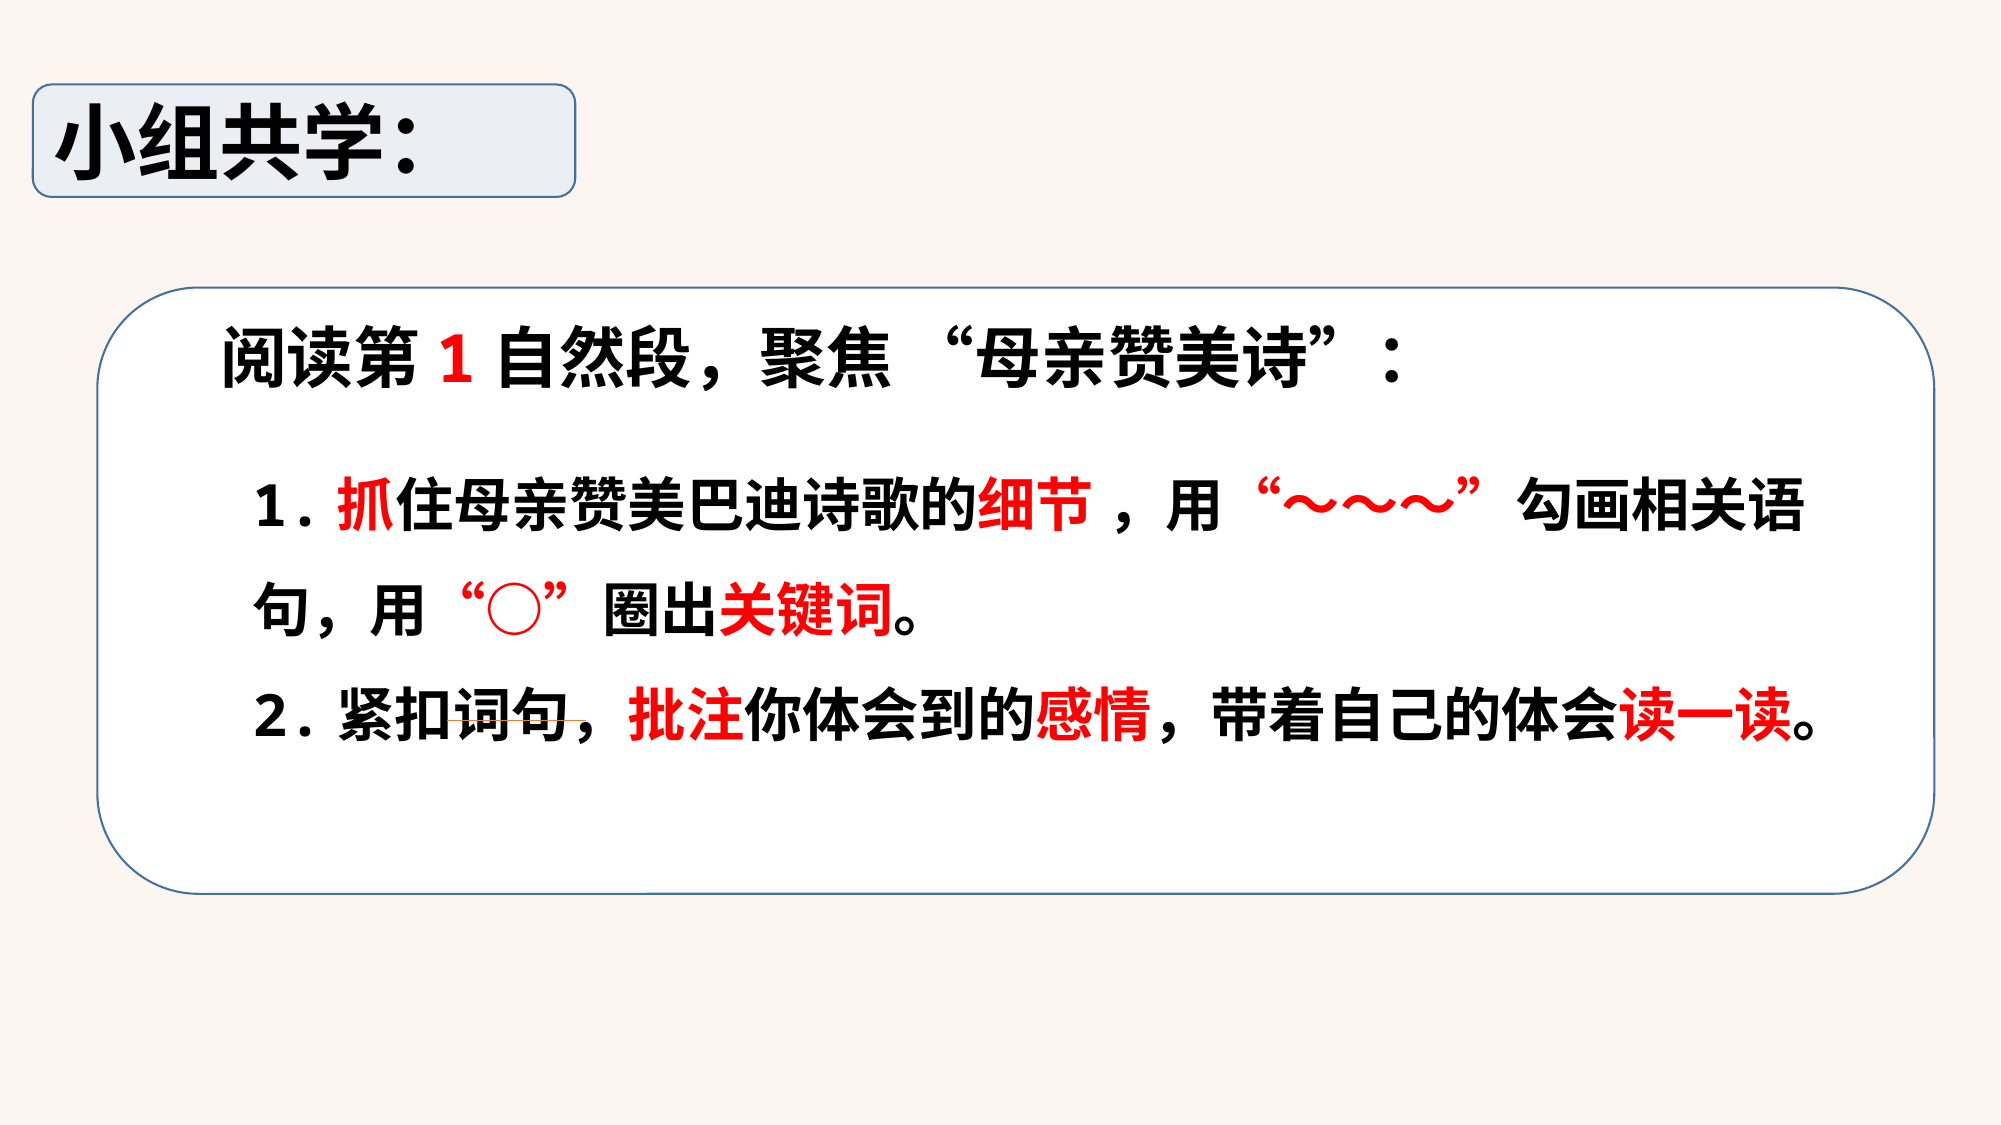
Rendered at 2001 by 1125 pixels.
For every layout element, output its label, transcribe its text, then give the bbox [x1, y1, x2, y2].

text_box [96, 286, 1936, 895]
text_box 小组共学： [31, 83, 577, 198]
text_box 阅读第1自然段，聚焦 “母亲赞美诗”： [159, 308, 1816, 403]
text_box 1.抓住母亲赞美巴迪诗歌的细节 ，用“～～～”勾画相关语句，用“○”圈出关键词。 2.紧扣词句，批注你体会到的感情，带着自己的体会读一读。 [237, 425, 1831, 891]
